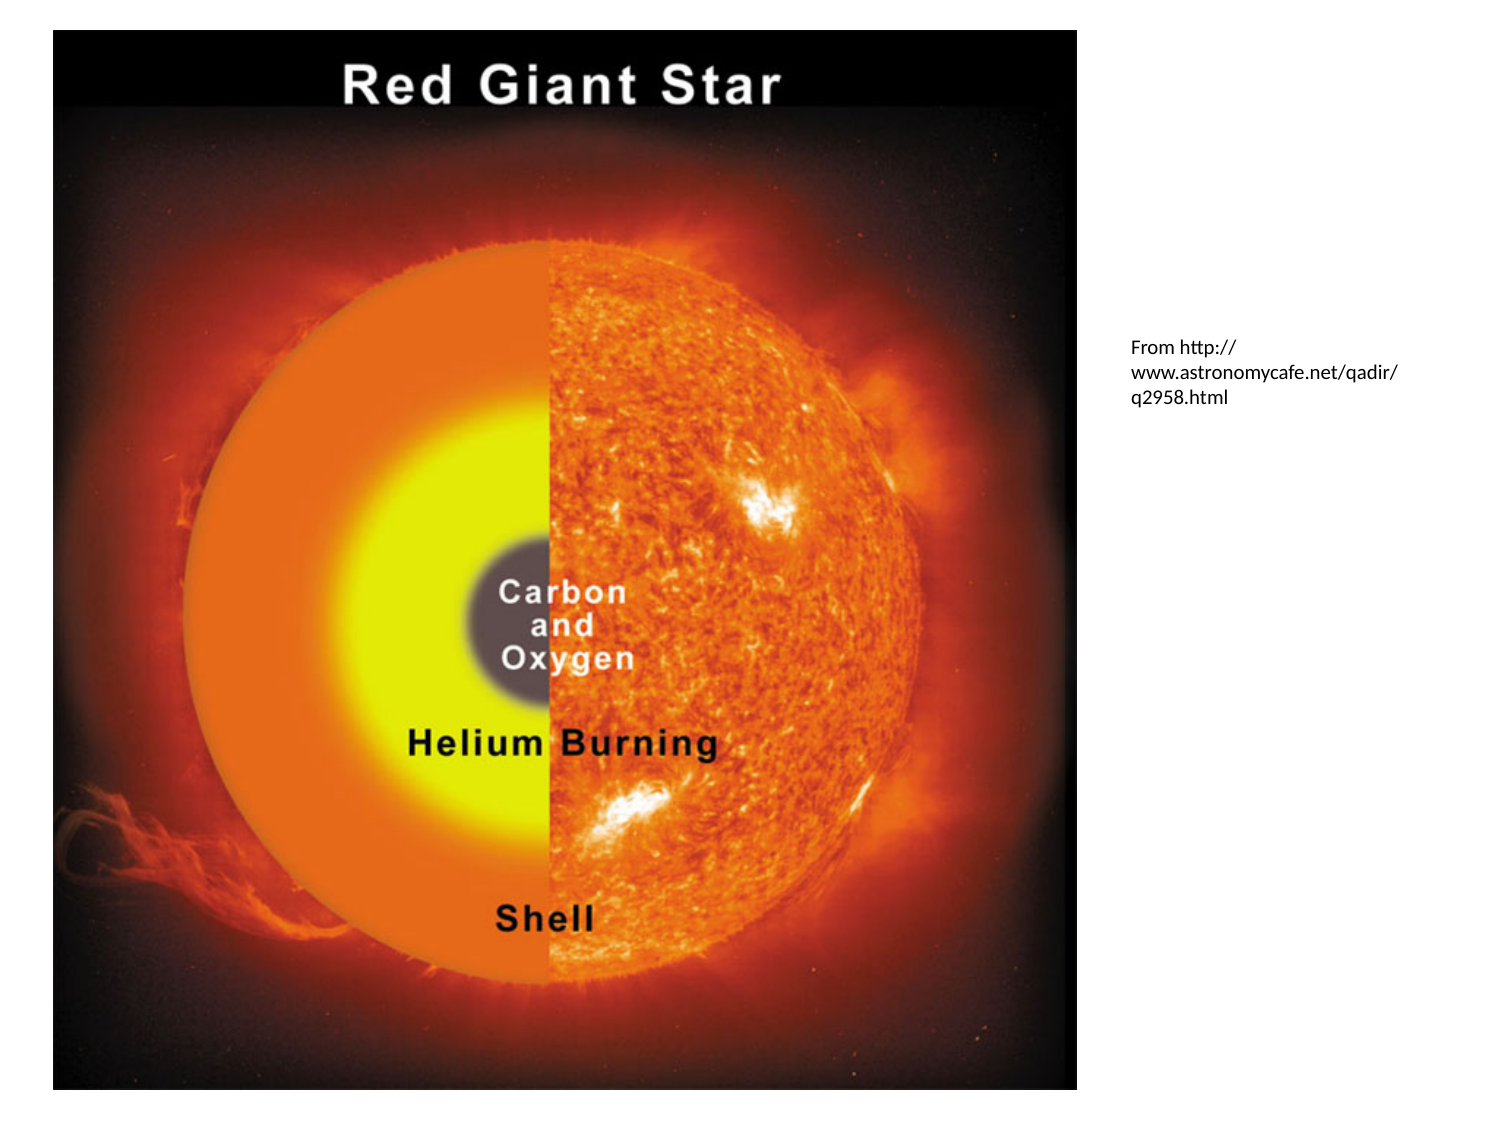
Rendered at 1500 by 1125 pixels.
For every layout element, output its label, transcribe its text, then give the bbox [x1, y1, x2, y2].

picture [52, 30, 1077, 1090]
text_box From http://www.astronomycafe.net/qadir/q2958.html [1116, 326, 1465, 416]
